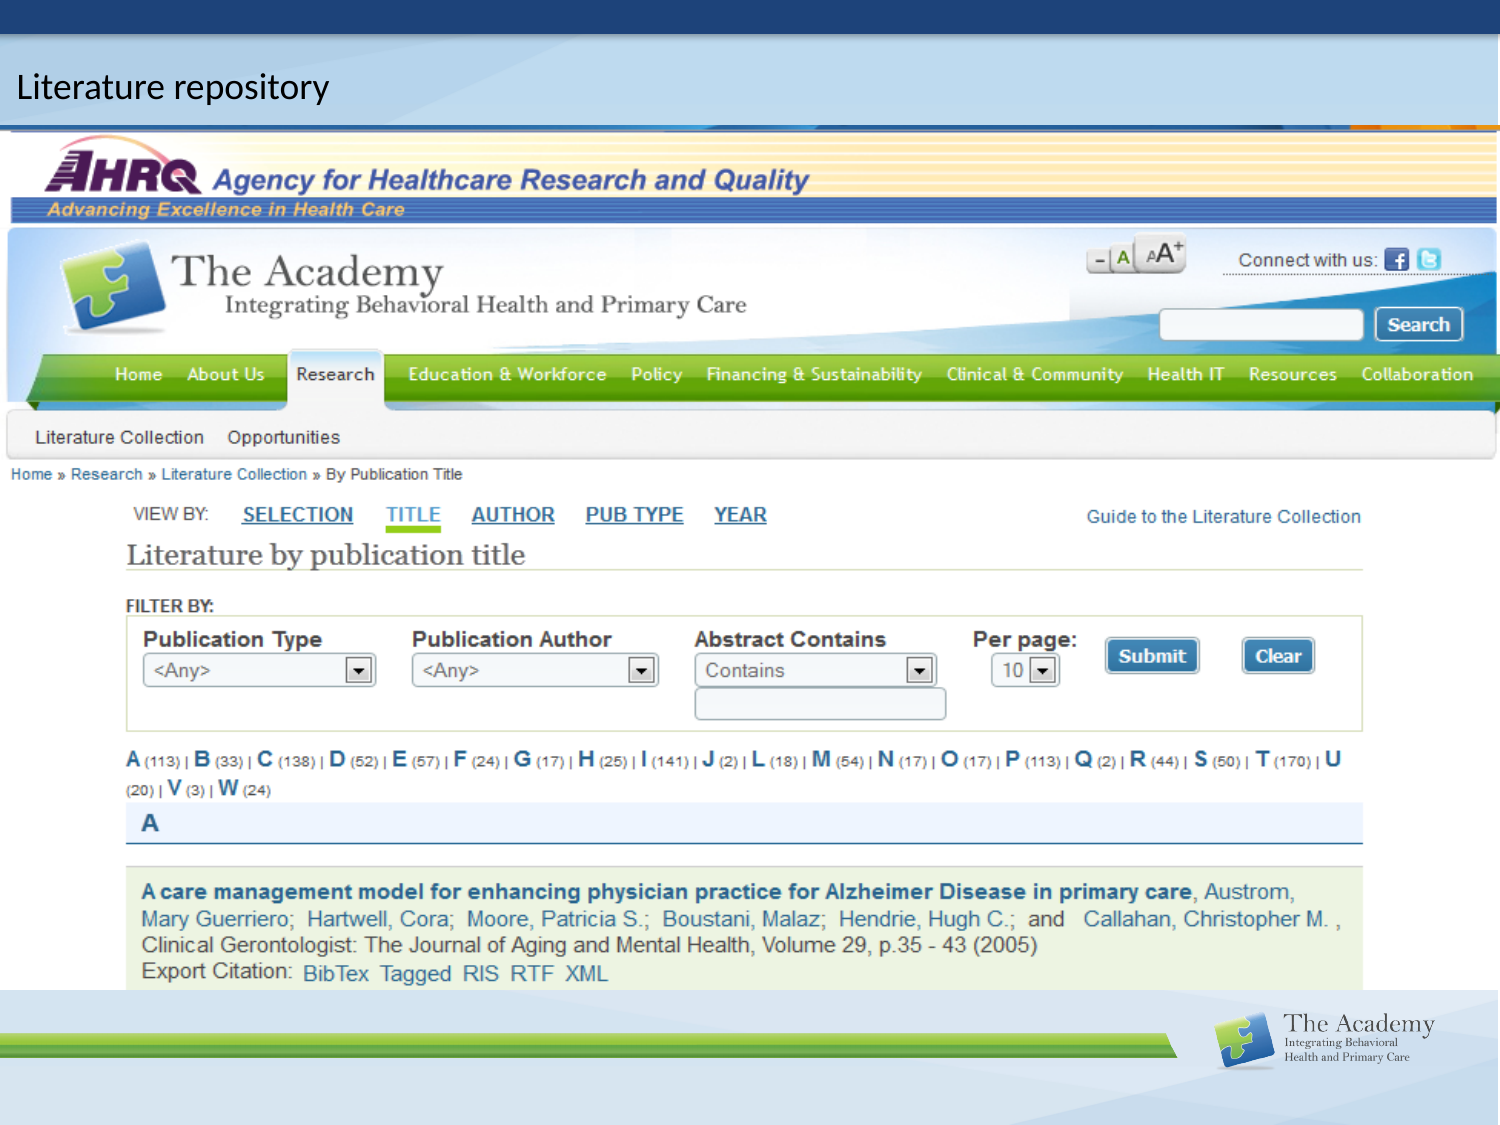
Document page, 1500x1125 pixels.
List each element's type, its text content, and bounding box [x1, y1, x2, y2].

picture [0, 34, 1500, 1125]
text_box Literature repository [1, 54, 345, 115]
